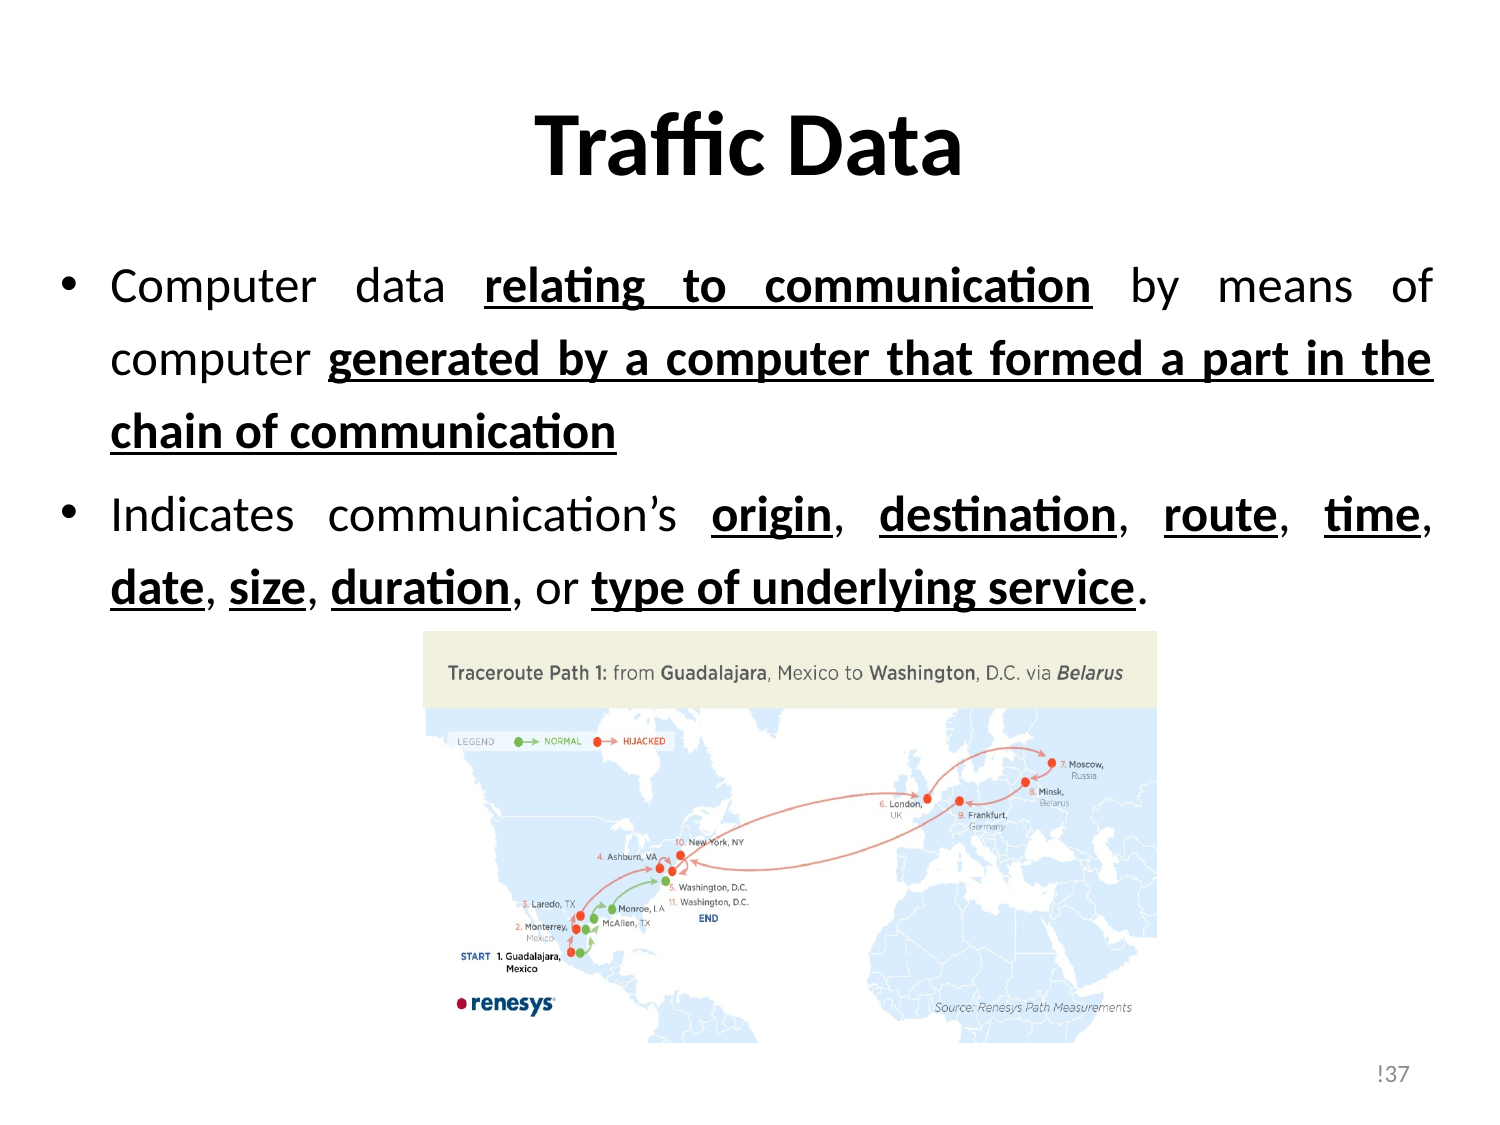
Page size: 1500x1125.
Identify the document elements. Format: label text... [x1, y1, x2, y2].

picture [423, 631, 1158, 1043]
title Traffic Data [75, 45, 1425, 233]
list Computer data relating to communication by means of computer generated by a computer that formed a part in the chain of communication Indicates communication’s origin, destination, route, time, date, size, duration, or type of underlying service. [45, 232, 1449, 632]
slide_number !37 [1074, 1042, 1425, 1103]
